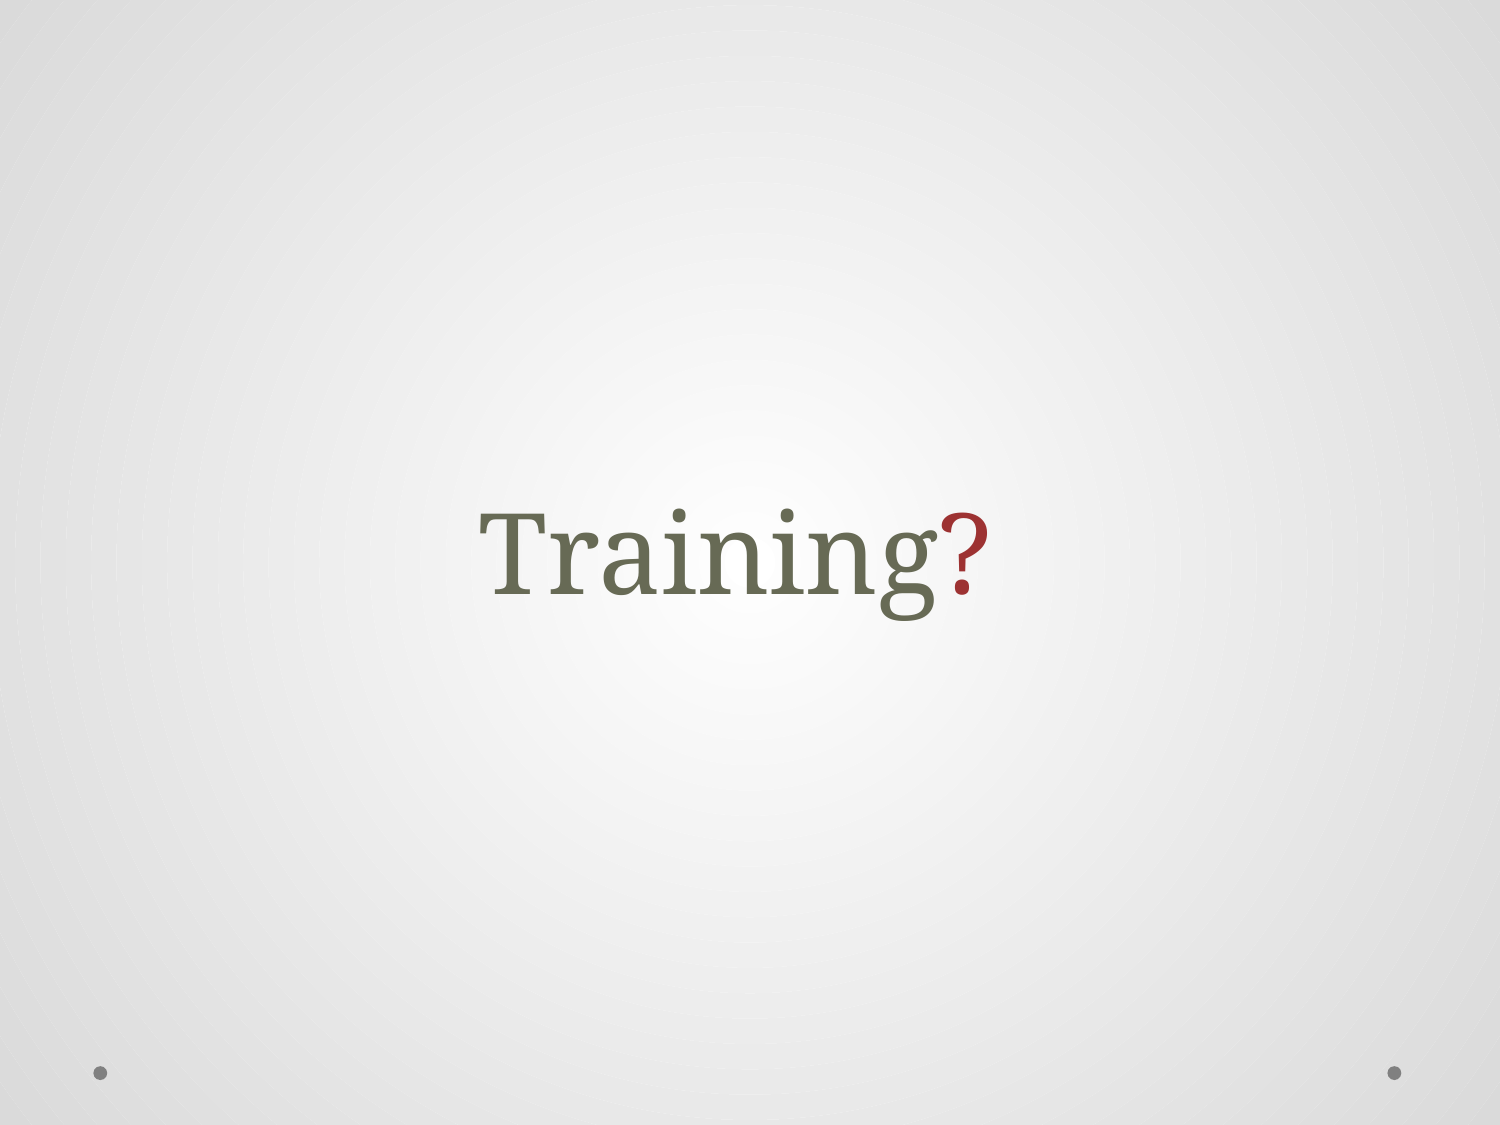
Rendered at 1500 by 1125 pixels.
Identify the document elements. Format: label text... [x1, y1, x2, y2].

title Training? [75, 362, 1425, 625]
